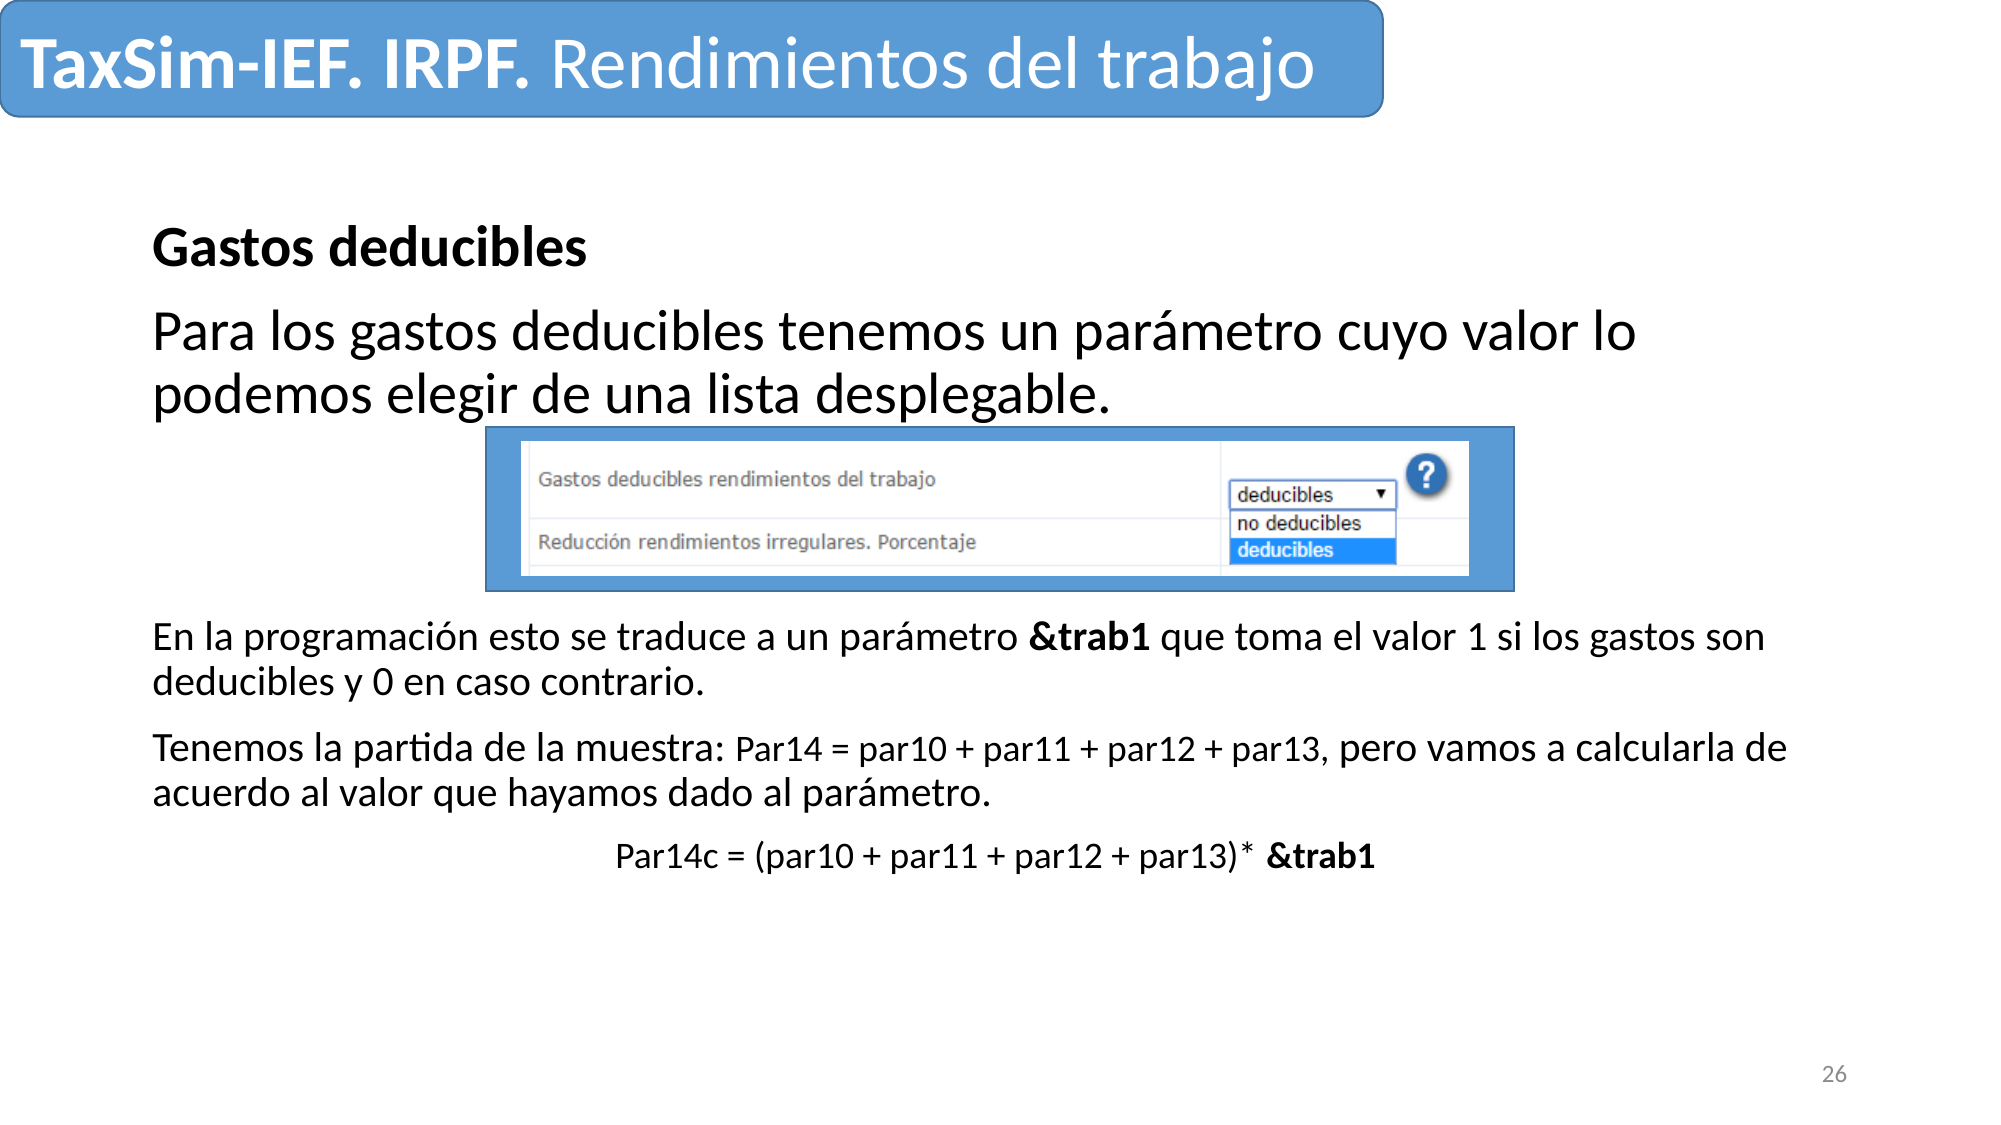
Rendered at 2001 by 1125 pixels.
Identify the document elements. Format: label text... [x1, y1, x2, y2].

text_box TaxSim-IEF. IRPF. Rendimientos del trabajo [0, 0, 1384, 118]
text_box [485, 426, 1515, 591]
slide_number 26 [1412, 1043, 1863, 1103]
list Gastos deducibles Para los gastos deducibles tenemos un parámetro cuyo valor lo podemos elegir de una lista desplegable. En la programación esto se traduce a un parámetro &trab1 que toma el valor 1 si los gastos son deducibles y 0 en caso contrario. Tenemos la partida de la muestra: Par14 = par10 + par11 + par12 + par13, pero vamos a calcularla de acuerdo al valor que hayamos dado al parámetro. Par14c = (par10 + par11 + par12 + par13)* &trab1 [137, 208, 1863, 1043]
